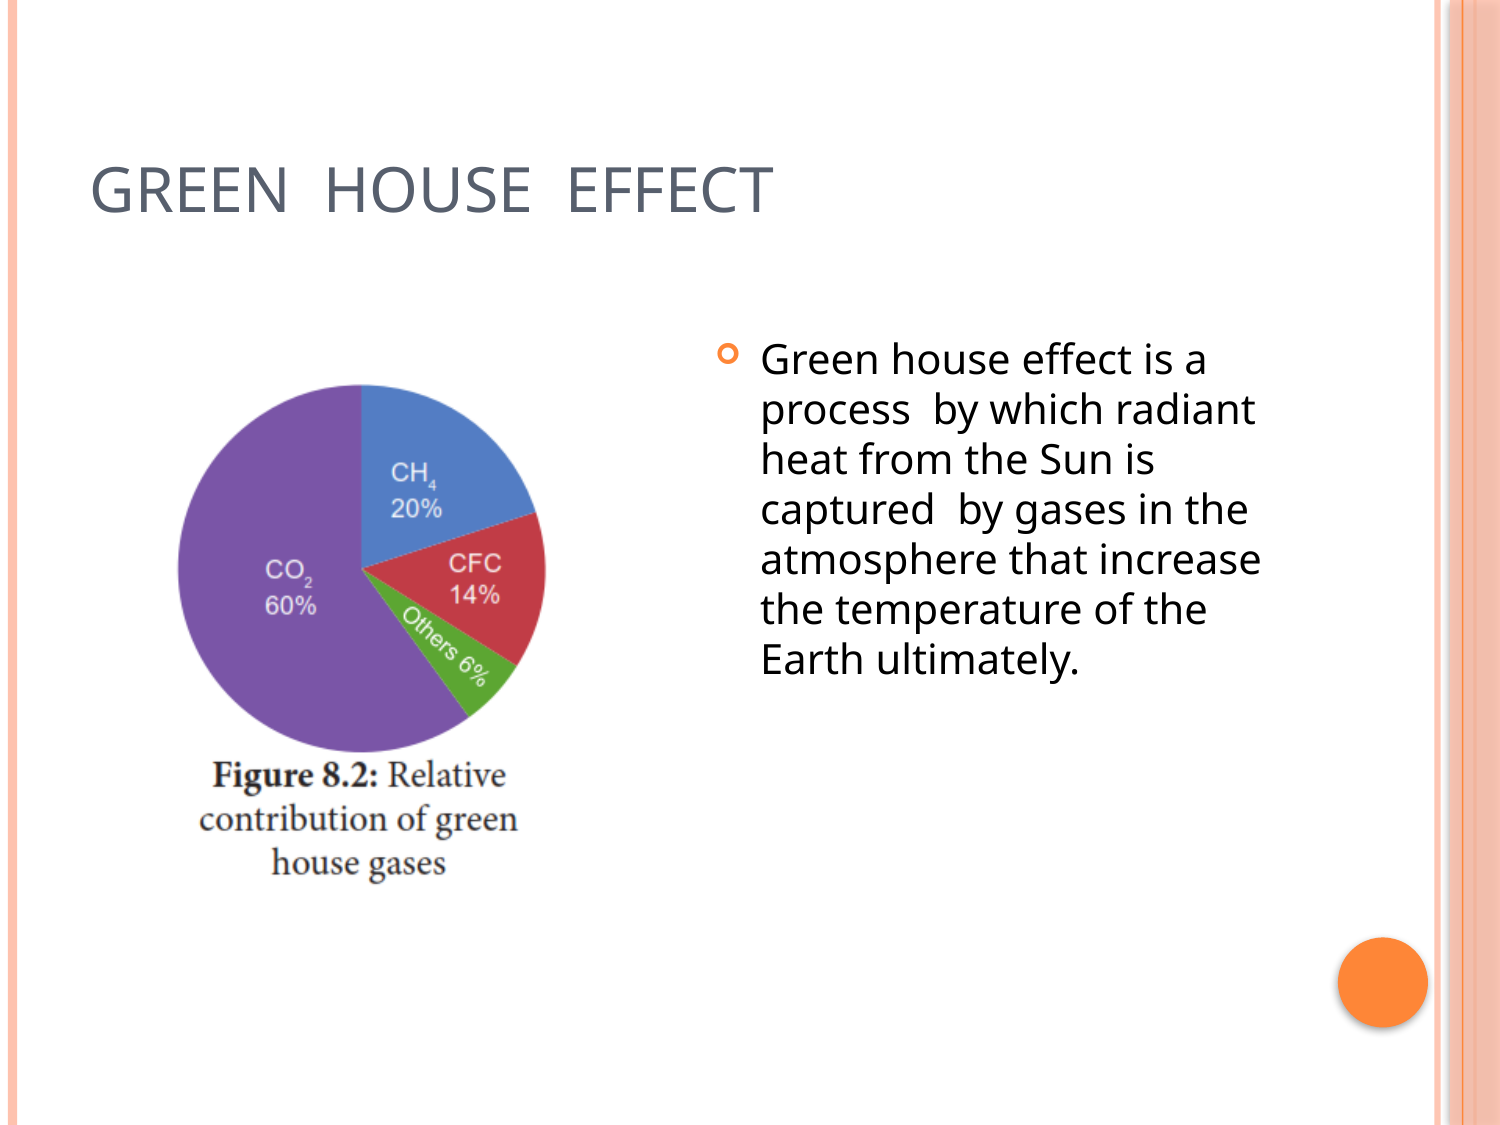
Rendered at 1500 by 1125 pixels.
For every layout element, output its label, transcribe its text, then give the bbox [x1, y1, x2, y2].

title GREEN HOUSE EFFECT [75, 45, 1300, 233]
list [173, 372, 577, 903]
list Green house effect is a process by which radiant heat from the Sun is captured by gases in the atmosphere that increase the temperature of the Earth ultimately. [700, 262, 1301, 1013]
